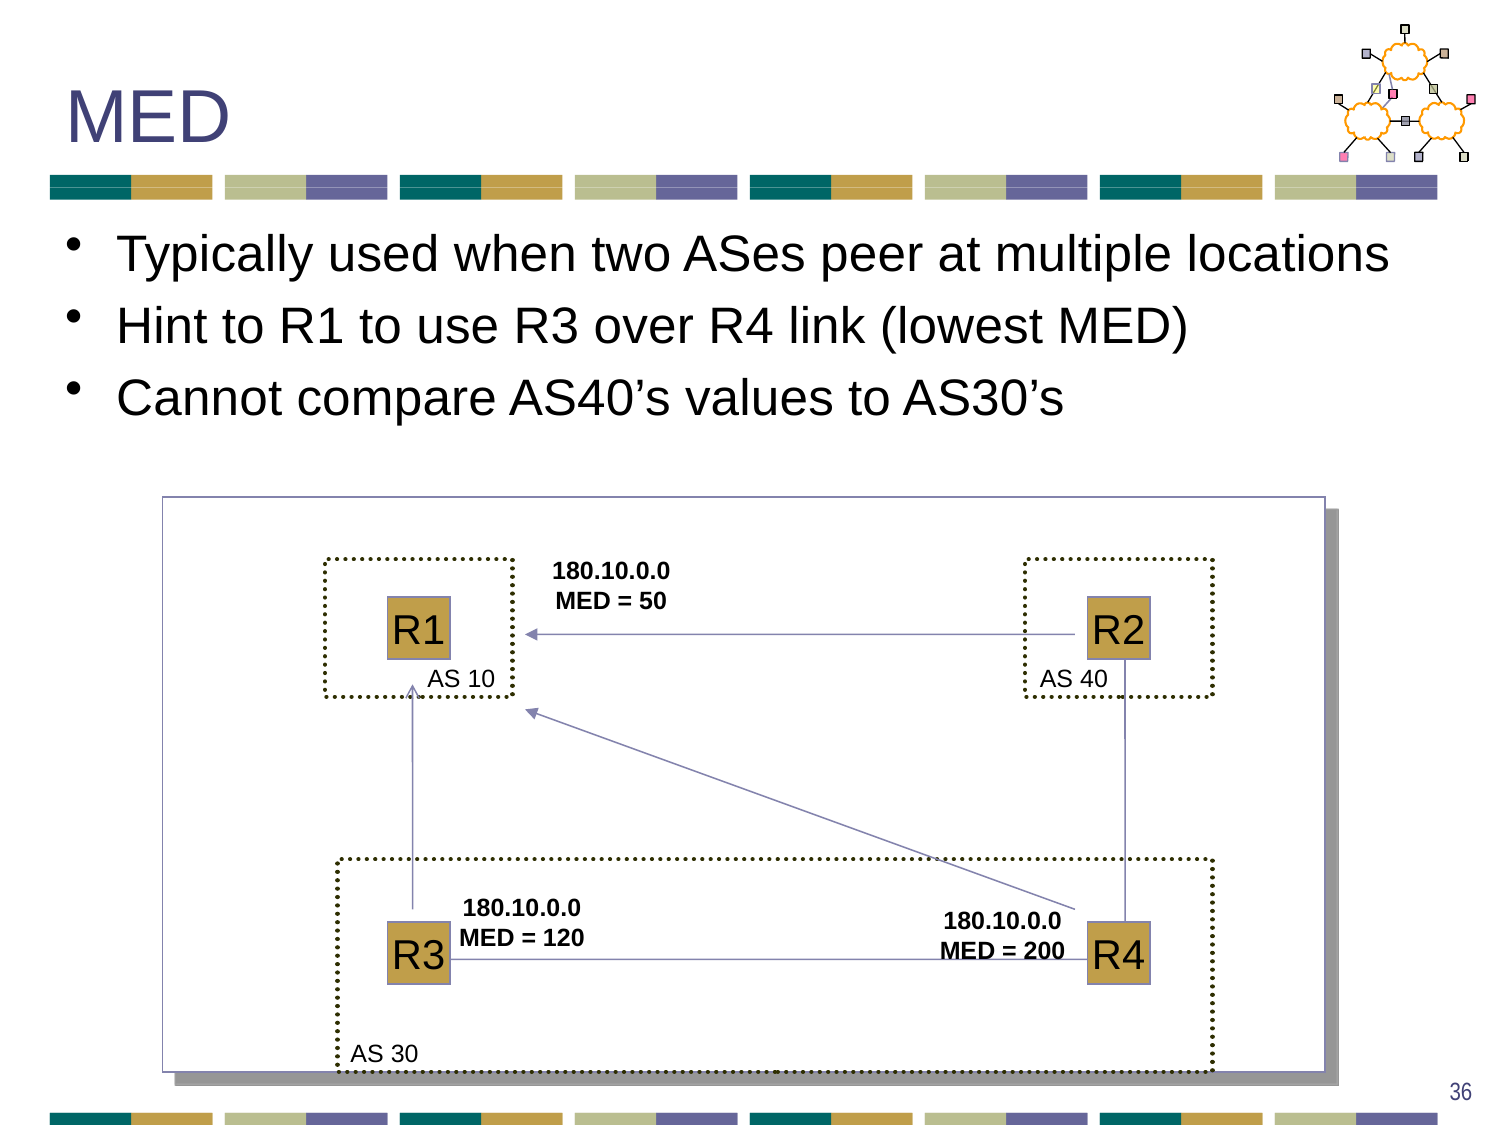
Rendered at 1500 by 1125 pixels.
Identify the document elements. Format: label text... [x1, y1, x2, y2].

text_box [324, 559, 513, 697]
text_box 180.10.0.0 MED = 50 [537, 546, 686, 622]
text_box [525, 707, 1076, 910]
title MED [49, 62, 1388, 163]
text_box AS 40 [1024, 654, 1124, 700]
text_box [162, 496, 1326, 1072]
text_box R1 [387, 596, 450, 660]
text_box R2 [1087, 596, 1150, 660]
text_box [1025, 559, 1213, 697]
text_box R4 [1087, 921, 1150, 985]
text_box AS 10 [412, 654, 511, 700]
text_box [525, 628, 1075, 641]
slide_number 36 [1174, 1037, 1488, 1113]
text_box [337, 859, 1213, 1072]
text_box [405, 684, 420, 910]
text_box AS 30 [335, 1029, 434, 1075]
text_box 180.10.0.0 MED = 120 [444, 884, 600, 959]
text_box R3 [387, 921, 450, 985]
text_box 180.10.0.0 MED = 200 [924, 896, 1081, 972]
list Typically used when two ASes peer at multiple locations Hint to R1 to use R3 over R4 link (lowest MED) Cannot compare AS40’s values to AS30’s [49, 212, 1438, 476]
